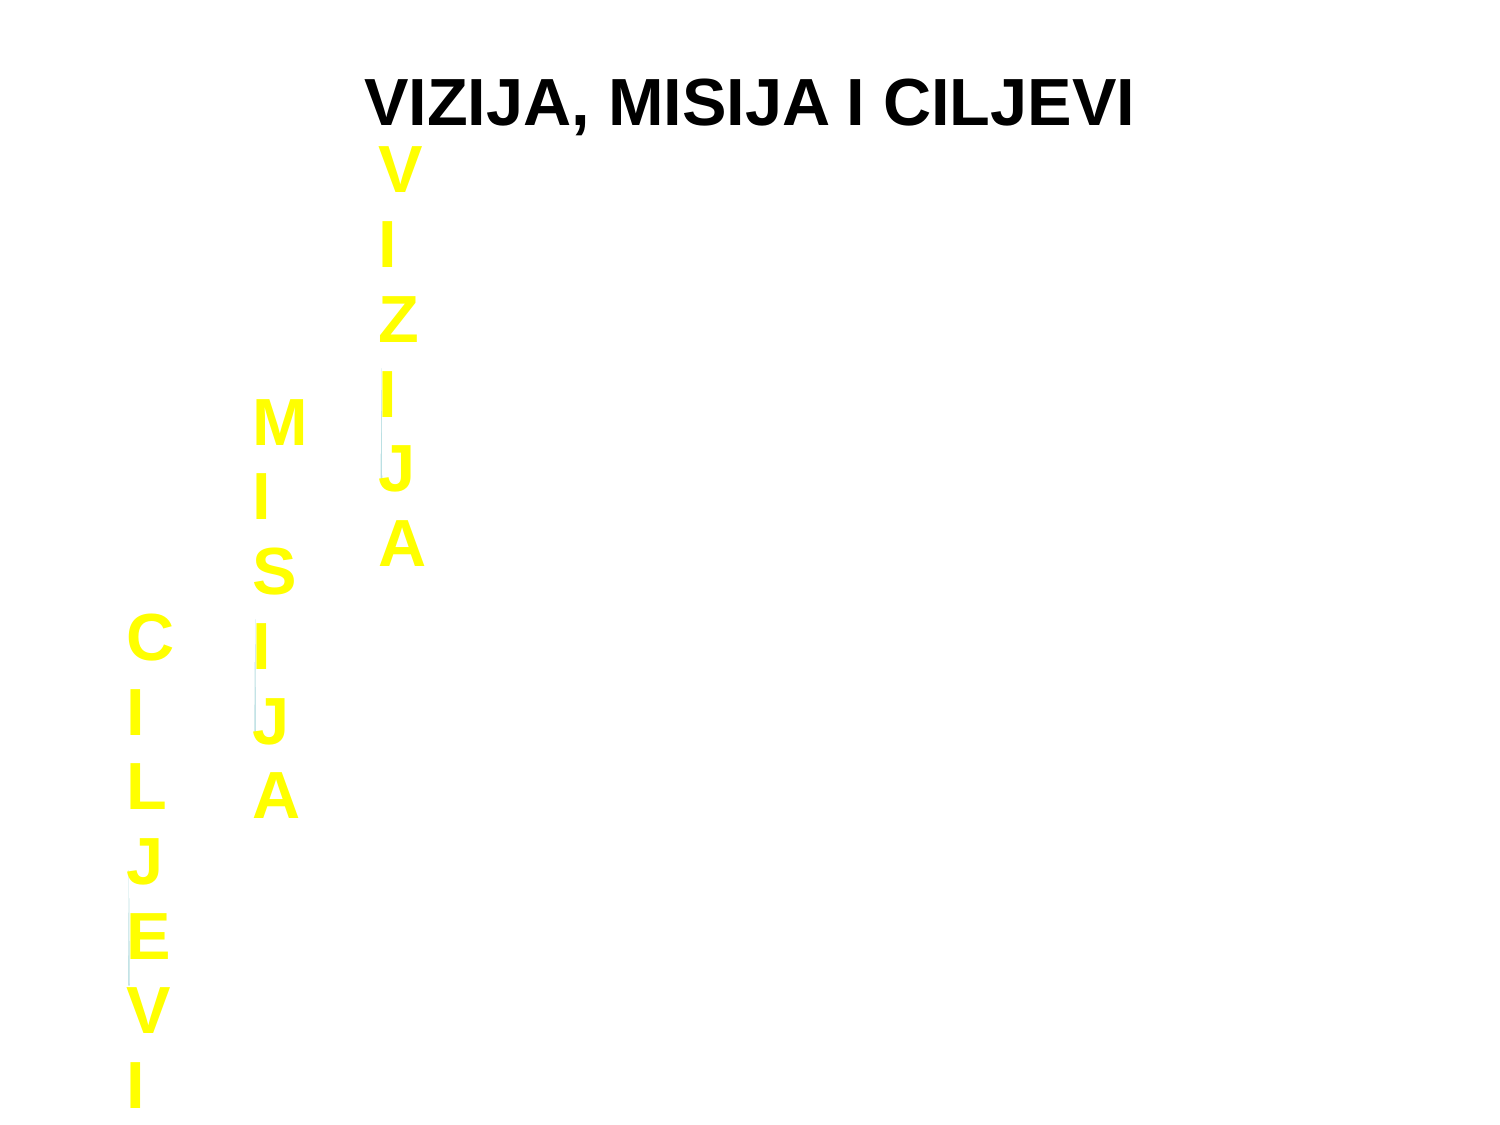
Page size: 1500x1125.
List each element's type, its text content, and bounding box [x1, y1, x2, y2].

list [90, 269, 1425, 1028]
title VIZIJA, MISIJA I CILJEVI [74, 44, 1426, 153]
